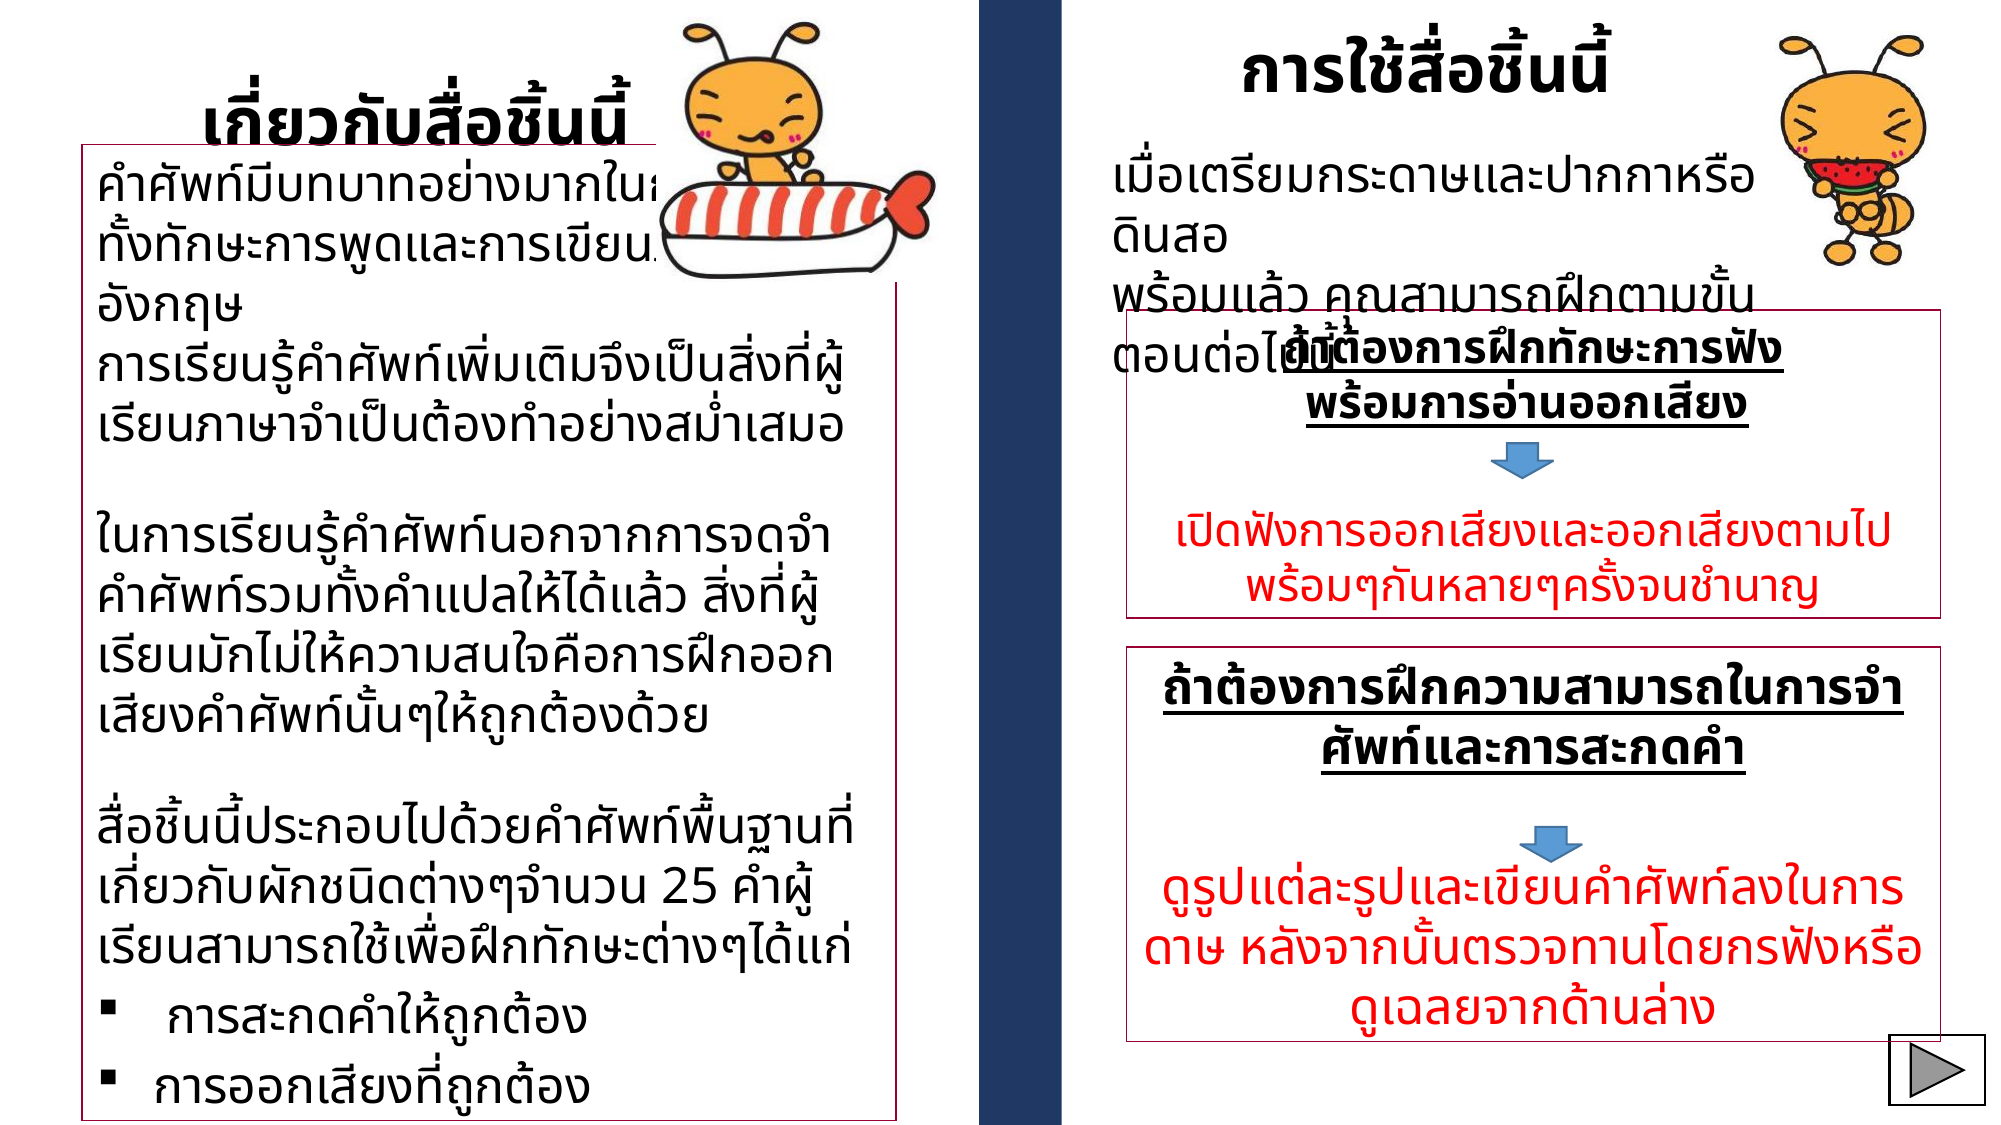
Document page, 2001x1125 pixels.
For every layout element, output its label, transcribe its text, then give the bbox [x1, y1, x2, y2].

text_box เมื่อเตรียมกระดาษและปากกาหรือดินสอ พร้อมแล้ว คุณสามารถฝึกตามขั้นตอนต่อไปนี้ [1096, 135, 1828, 391]
picture [656, 17, 939, 282]
text_box [1490, 442, 1555, 480]
text_box เกี่ยวกับสื่อชิ้นนี้ [58, 70, 656, 167]
text_box [1888, 1034, 1986, 1106]
text_box คำศัพท์มีบทบาทอย่างมากในการสื่อสาร ทั้งทักษะการพูดและการเขียนภาษาอังกฤษ การเรียนรู้คำศัพท์เพิ่มเติมจึงเป็นสิ่งที่ผู้เรียนภาษาจำเป็นต้องทำอย่างสม่ำเสมอ ในการเรียนรู้คำศัพท์นอกจากการจดจำคำศัพท์รวมทั้งคำแปลให้ได้แล้ว สิ่งที่ผู้เรียนมักไม่ให้ความสนใจคือการฝึกออกเสียงคำศัพท์นั้นๆให้ถูกต้องด้วย สื่อชิ้นนี้ประกอบไปด้วยคำศัพท์พื้นฐานที่เกี่ยวกับผักชนิดต่างๆจำนวน 25 คำผู้เรียนสามารถใช้เพื่อฝึกทักษะต่างๆได้แก่ การสะกดคำให้ถูกต้อง การออกเสียงที่ถูกต้อง [82, 144, 897, 1121]
picture [1775, 31, 1929, 268]
text_box [1519, 825, 1583, 863]
text_box การใช้สื่อชิ้นนี้ [1167, 17, 1685, 115]
text_box ถ้าต้องการฝึกความสามารถในการจำศัพท์และการสะกดคำ ดูรูปแต่ละรูปและเขียนคำศัพท์ลงในการดาษ หลังจากนั้นตรวจทานโดยกรฟังหรือดูเฉลยจากด้านล่าง [1126, 647, 1941, 1042]
text_box [978, 0, 1063, 1125]
text_box ถ้าต้องการฝึกทักษะการฟัง พร้อมการอ่านออกเสียง เปิดฟังการออกเสียงและออกเสียงตามไปพร้อมๆกันหลายๆครั้งจนชำนาญ [1126, 309, 1941, 618]
